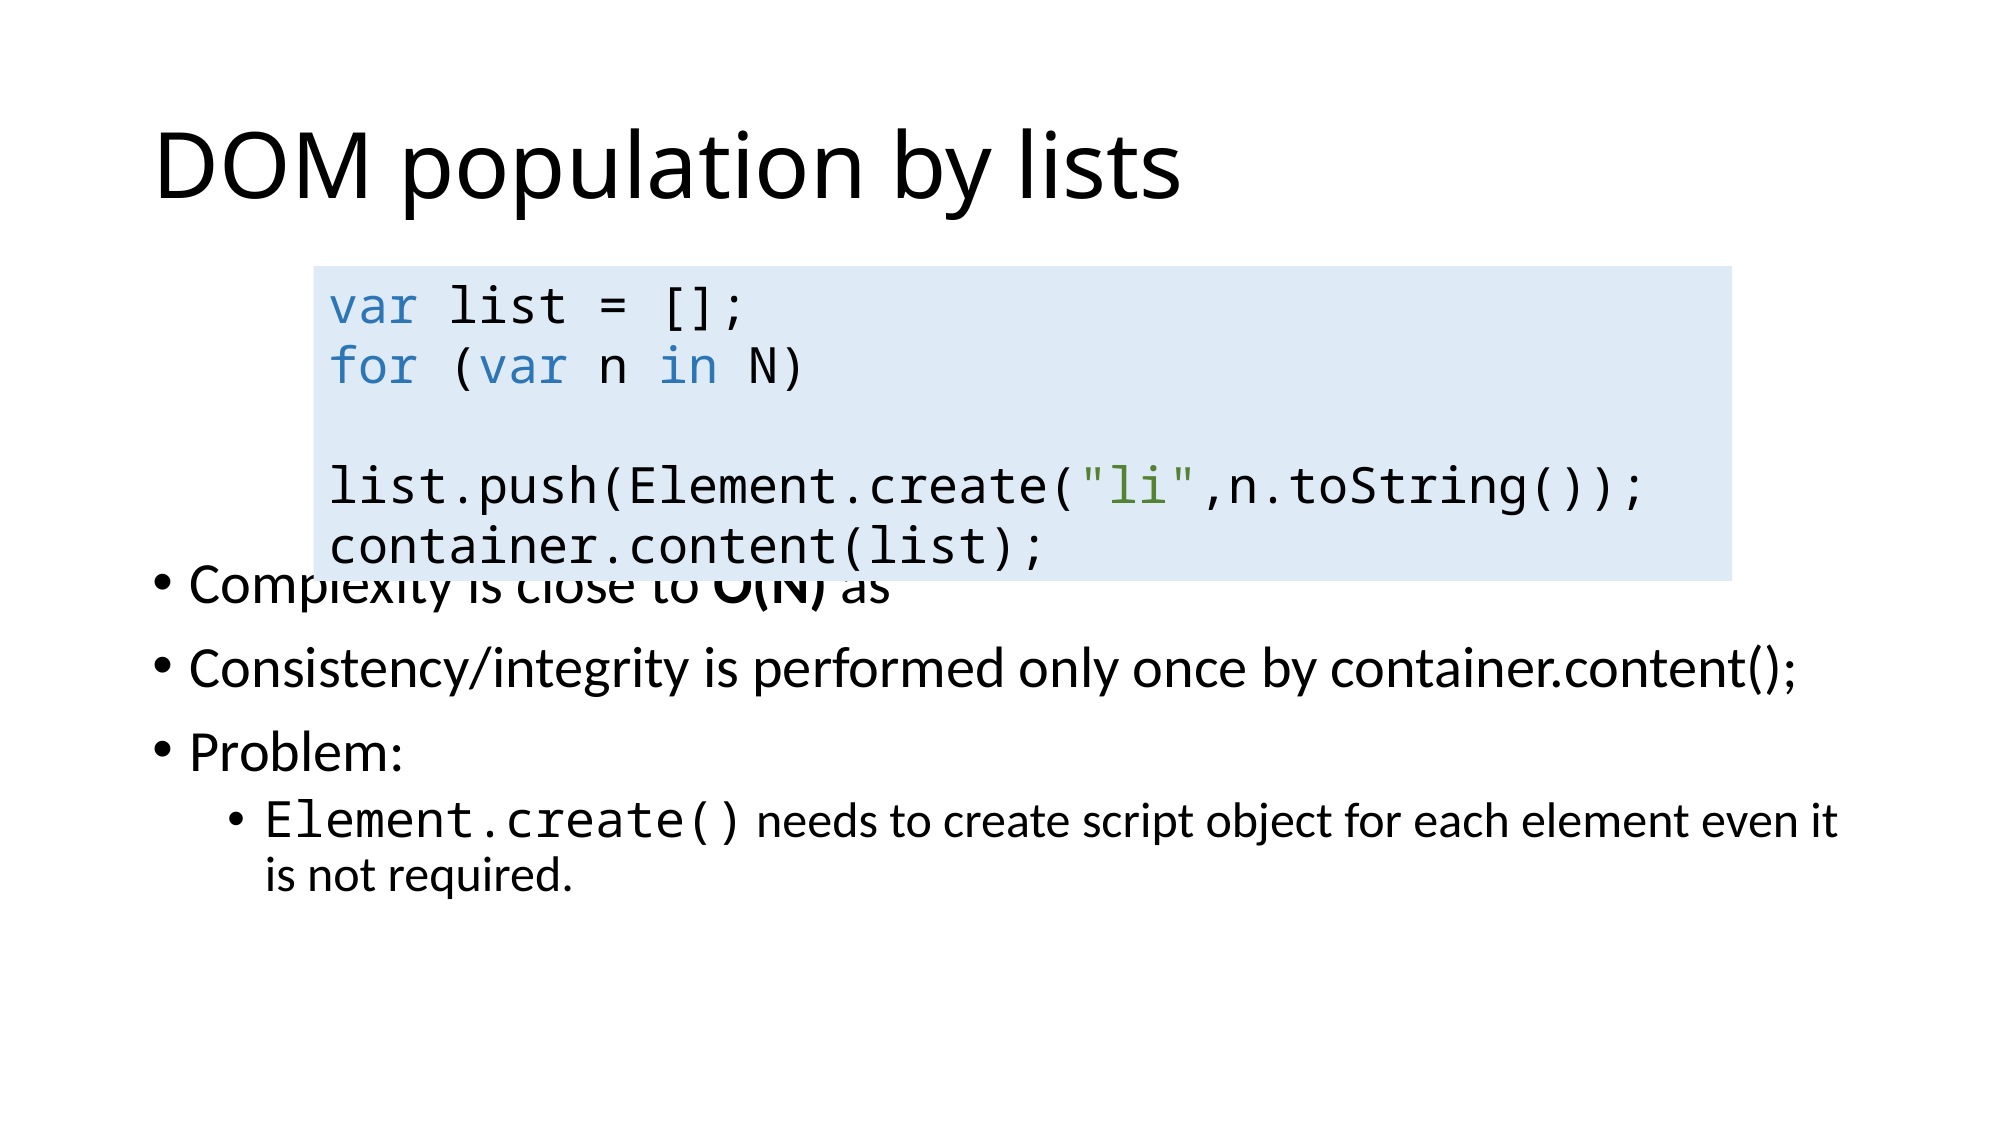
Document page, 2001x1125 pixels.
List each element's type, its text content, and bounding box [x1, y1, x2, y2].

list Complexity is close to O(N) as Consistency/integrity is performed only once by container.content(); Problem: Element.create() needs to create script object for each element even it is not required. [137, 545, 1863, 1014]
title DOM population by lists [137, 59, 1863, 278]
text_box var list = []; for (var n in N) list.push(Element.create("li",n.toString()); container.content(list); [313, 266, 1733, 581]
